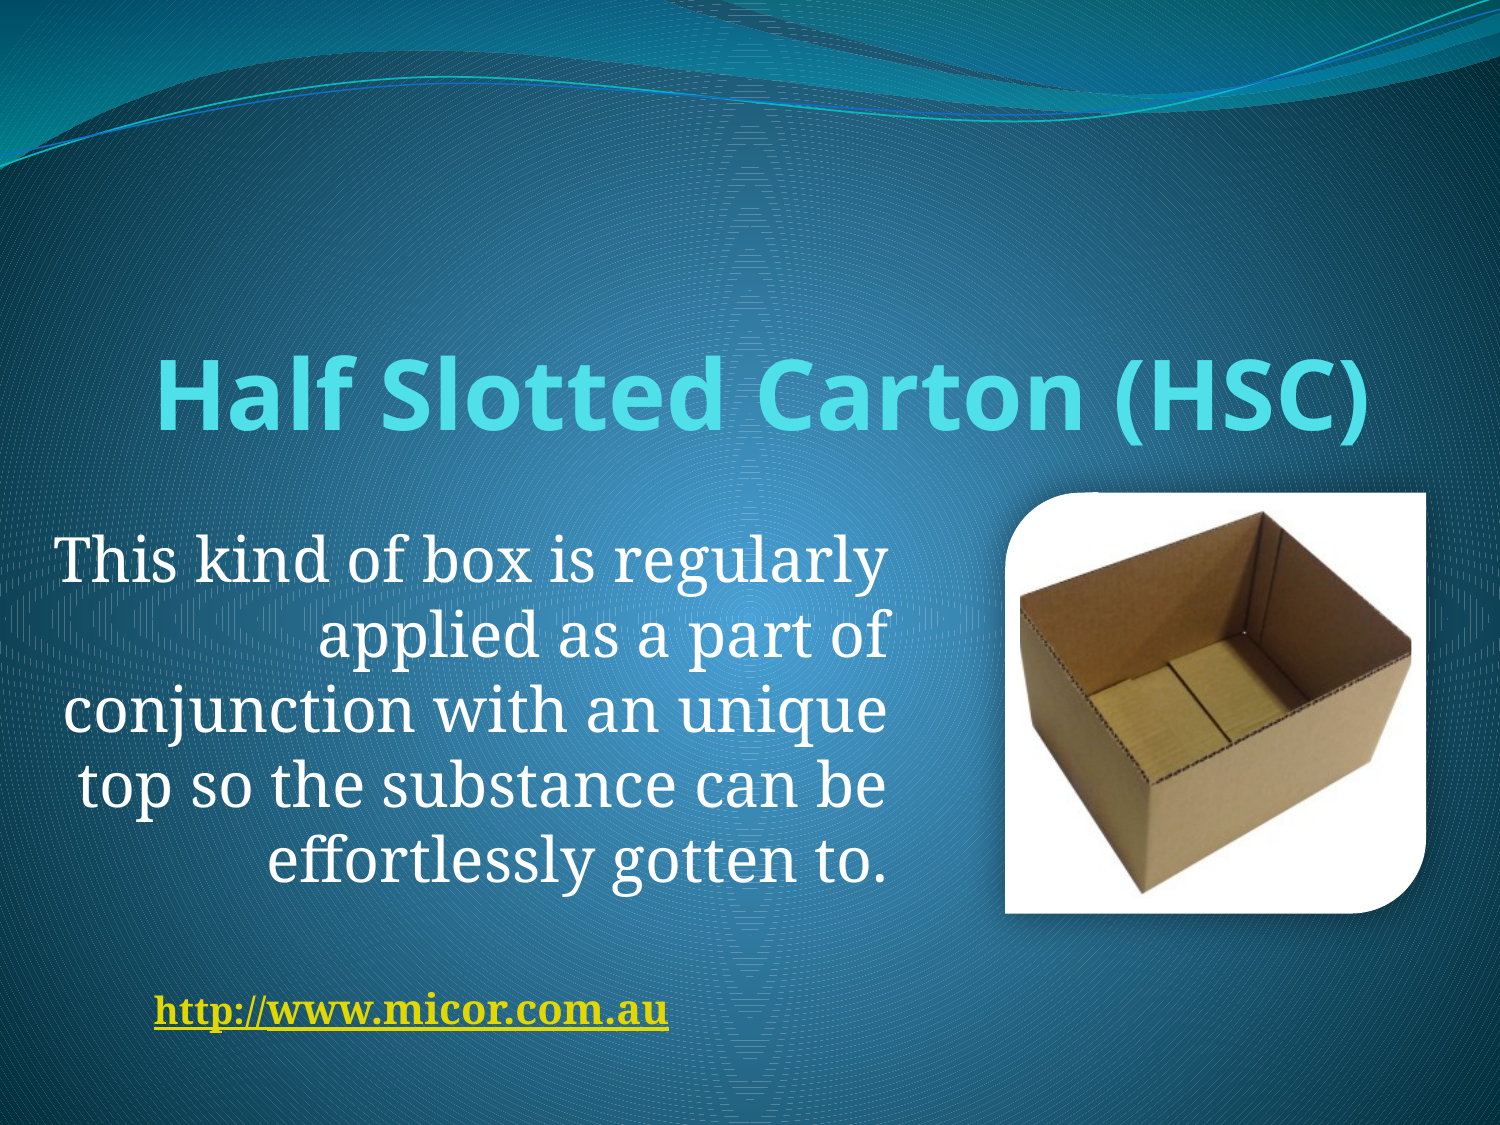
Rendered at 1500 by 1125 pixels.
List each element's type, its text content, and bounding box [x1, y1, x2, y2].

subtitle This kind of box is regularly applied as a part of conjunction with an unique top so the substance can be effortlessly gotten to. [37, 512, 900, 1000]
title Half Slotted Carton (HSC) [87, 224, 1376, 450]
picture [1012, 499, 1419, 907]
text_box http://www.micor.com.au [139, 975, 684, 1047]
